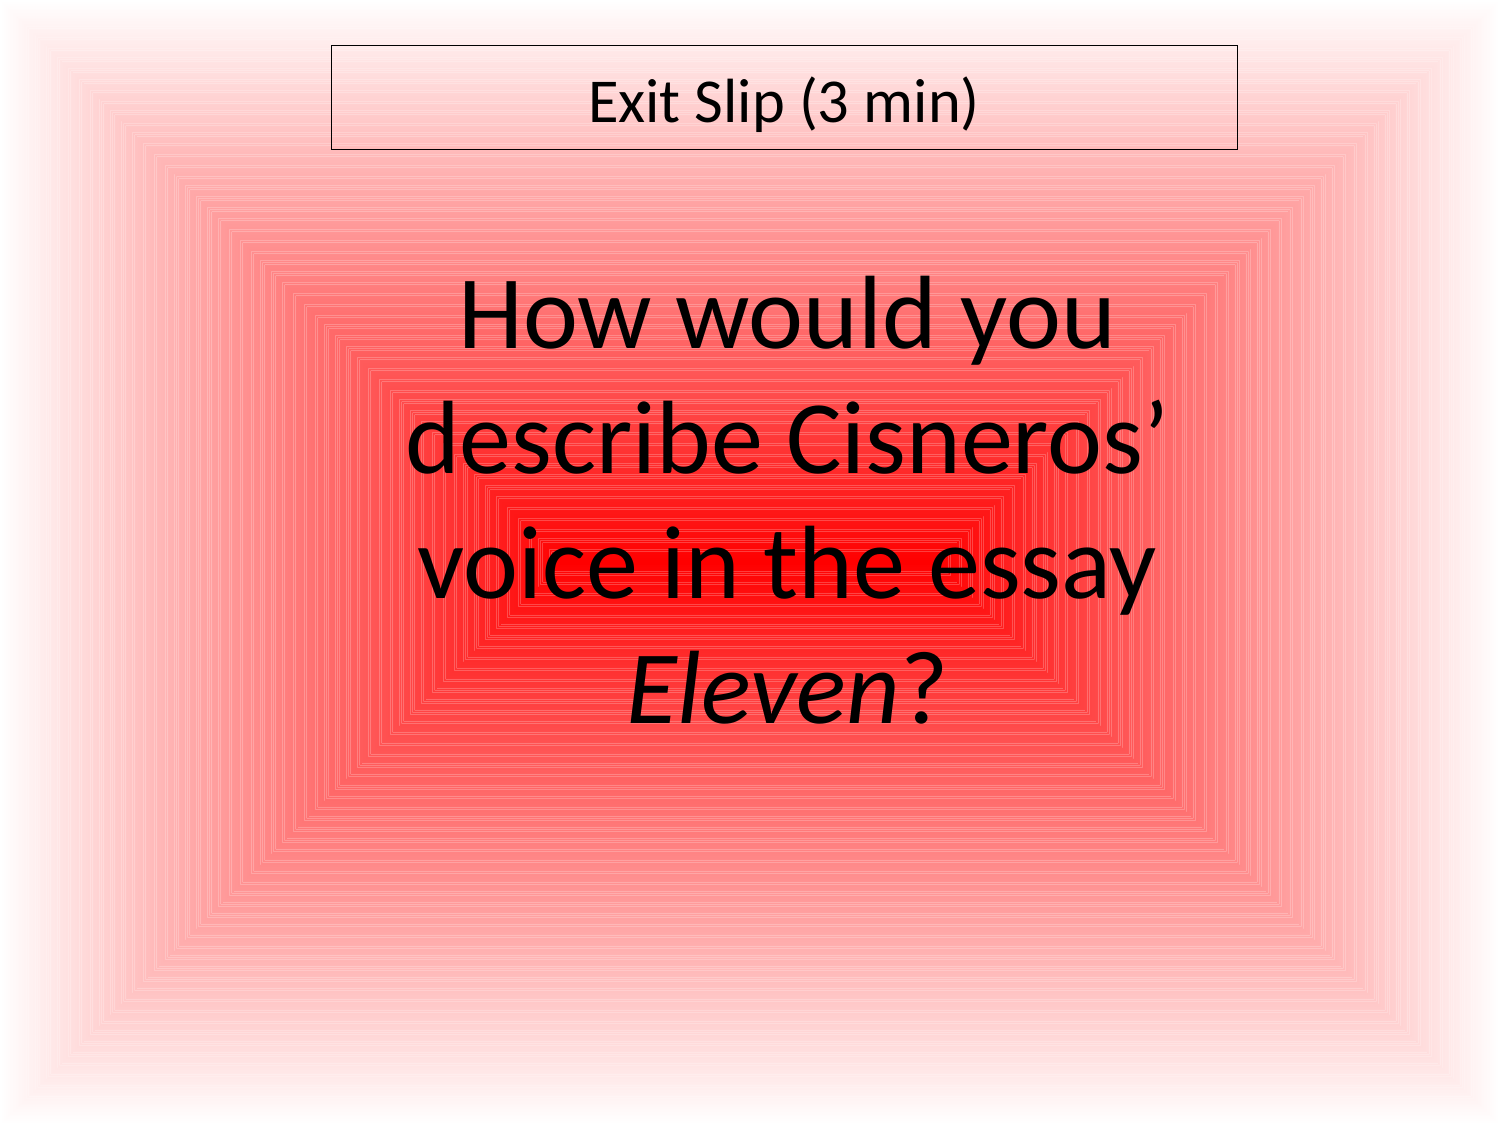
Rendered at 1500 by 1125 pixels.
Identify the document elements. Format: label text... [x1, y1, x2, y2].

text_box Exit Slip (3 min) [331, 45, 1238, 150]
text_box How would you describe Cisneros’ voice in the essay Eleven? [287, 237, 1288, 877]
